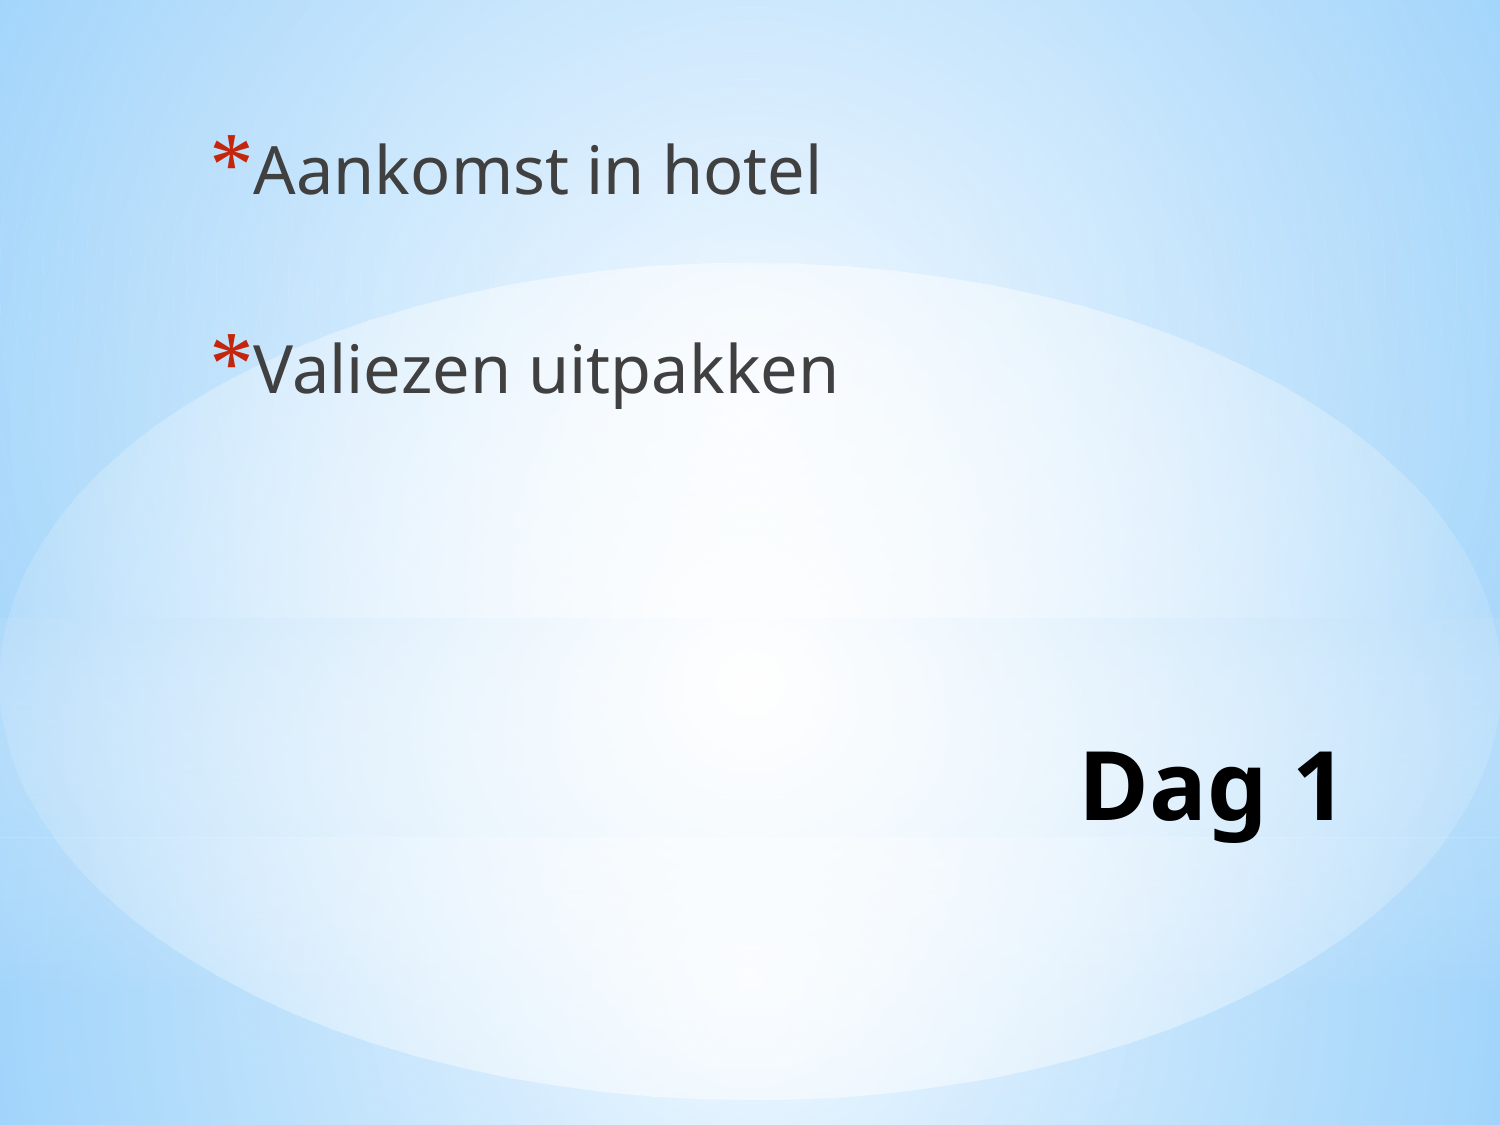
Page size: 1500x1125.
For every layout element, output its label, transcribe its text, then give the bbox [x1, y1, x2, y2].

list Aankomst in hotel Valiezen uitpakken [187, 120, 1238, 690]
title Dag 1 [294, 717, 1363, 905]
